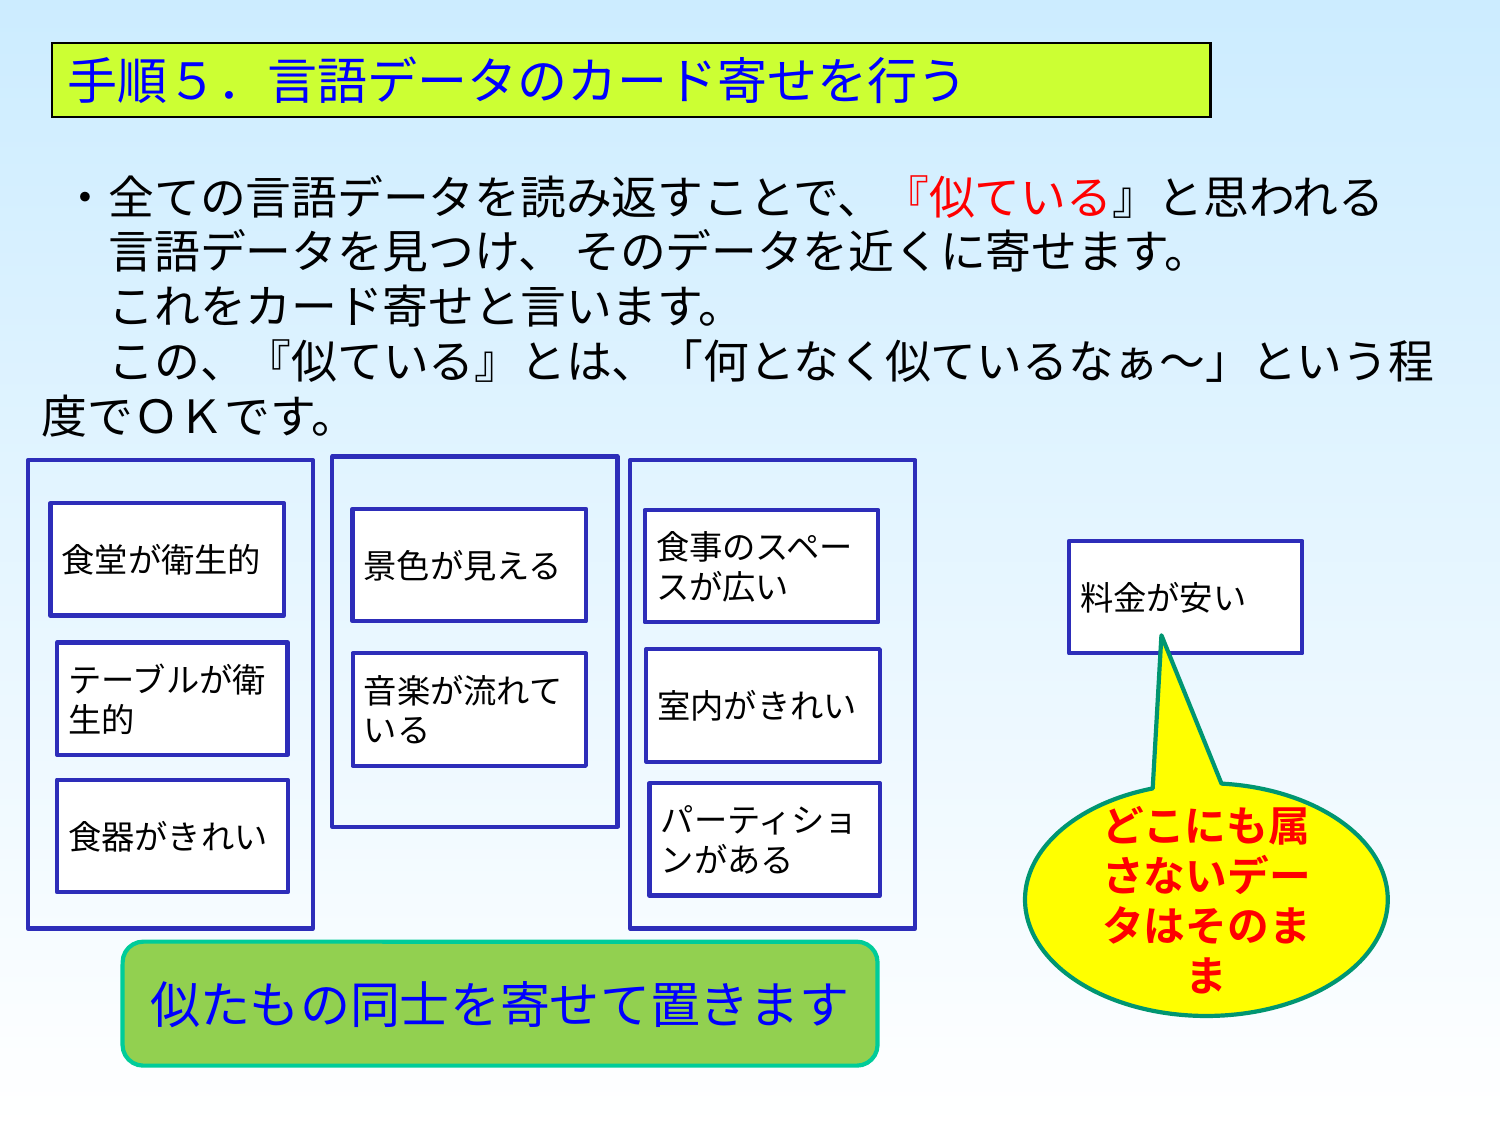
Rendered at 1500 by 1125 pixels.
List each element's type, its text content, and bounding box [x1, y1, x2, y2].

text_box ・全ての言語データを読み返すことで、『似ている』と思われる 言語データを見つけ、 そのデータを近くに寄せます。 これをカード寄せと言います。 この、『似ている』とは、「何となく似ているなぁ～」という程度でＯＫです。 [25, 159, 1486, 453]
text_box [628, 458, 917, 931]
text_box [26, 458, 315, 931]
text_box 似たもの同士を寄せて置きます [120, 939, 880, 1068]
text_box 料金が安い [1067, 539, 1304, 655]
text_box どこにも属さないデータはそのまま [1022, 633, 1390, 1019]
text_box [330, 454, 620, 829]
text_box 手順５．言語データのカード寄せを行う [52, 42, 1211, 118]
